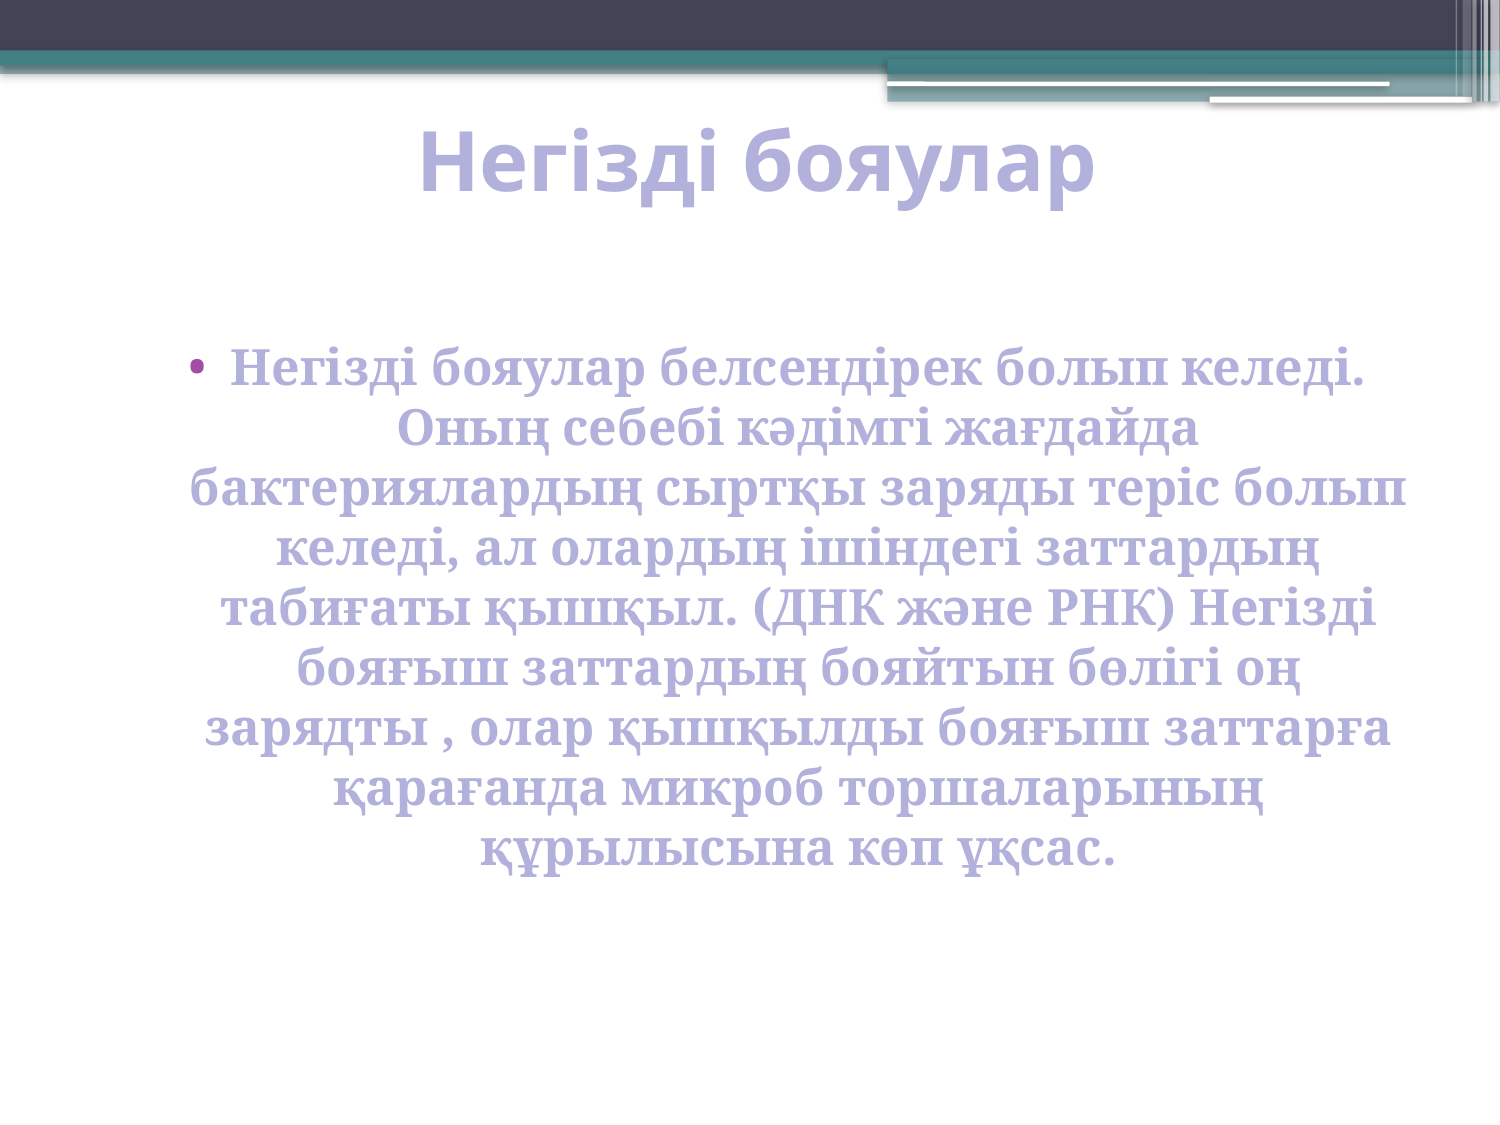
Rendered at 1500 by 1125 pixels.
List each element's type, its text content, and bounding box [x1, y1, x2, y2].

list Негізді бояулар белсендірек болып келеді. Оның себебі кәдімгі жағдайда бактериялардың сыртқы заряды теріс болып келеді, ал олардың ішіндегі заттардың табиғаты қышқыл. (ДНК және РНК) Негізді бояғыш заттардың бояйтын бөлігі оң зарядты , олар қышқылды бояғыш заттарға қарағанда микроб торшаларының құрылысына көп ұқсас. [93, 328, 1444, 1038]
title Негізді бояулар [82, 70, 1432, 246]
